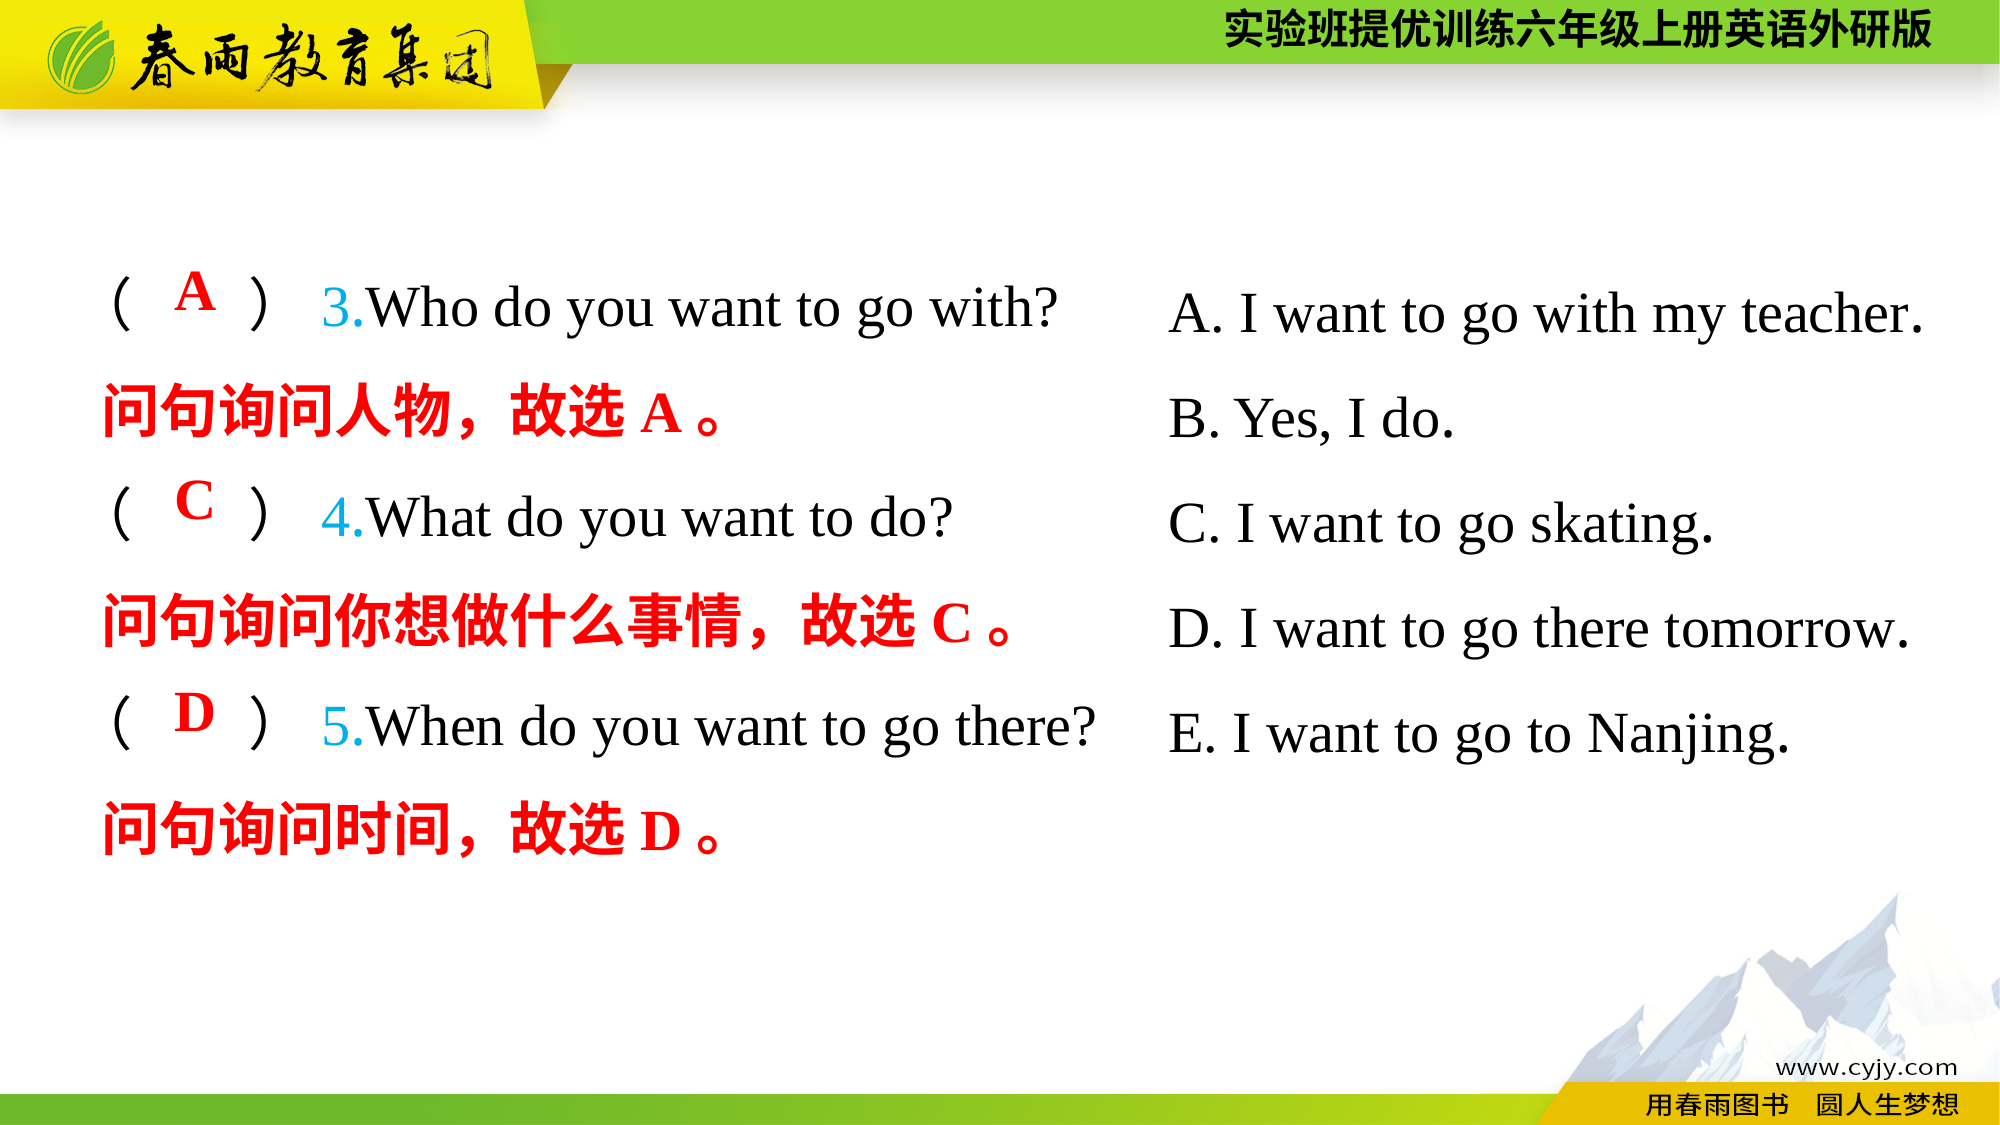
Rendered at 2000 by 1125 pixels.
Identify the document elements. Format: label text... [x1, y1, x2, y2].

text_box D [159, 665, 256, 751]
text_box A [159, 245, 244, 330]
text_box C [159, 453, 244, 539]
text_box 问句询问时间，故选D。 [87, 750, 1087, 870]
text_box A. I want to go with my teacher. B. Yes, I do. C. I want to go skating. D. I want to go there tomorrow. E. I want to go to Nanjing. [1153, 231, 2000, 772]
picture [0, 0, 2000, 1125]
list （ ）3.Who do you want to go with? （ ）4.What do you want to do? （ ）5.When do you want to go there? [59, 225, 1944, 758]
text_box 问句询问人物，故选A。 [87, 332, 1087, 452]
text_box 问句询问你想做什么事情，故选C。 [87, 542, 1087, 662]
